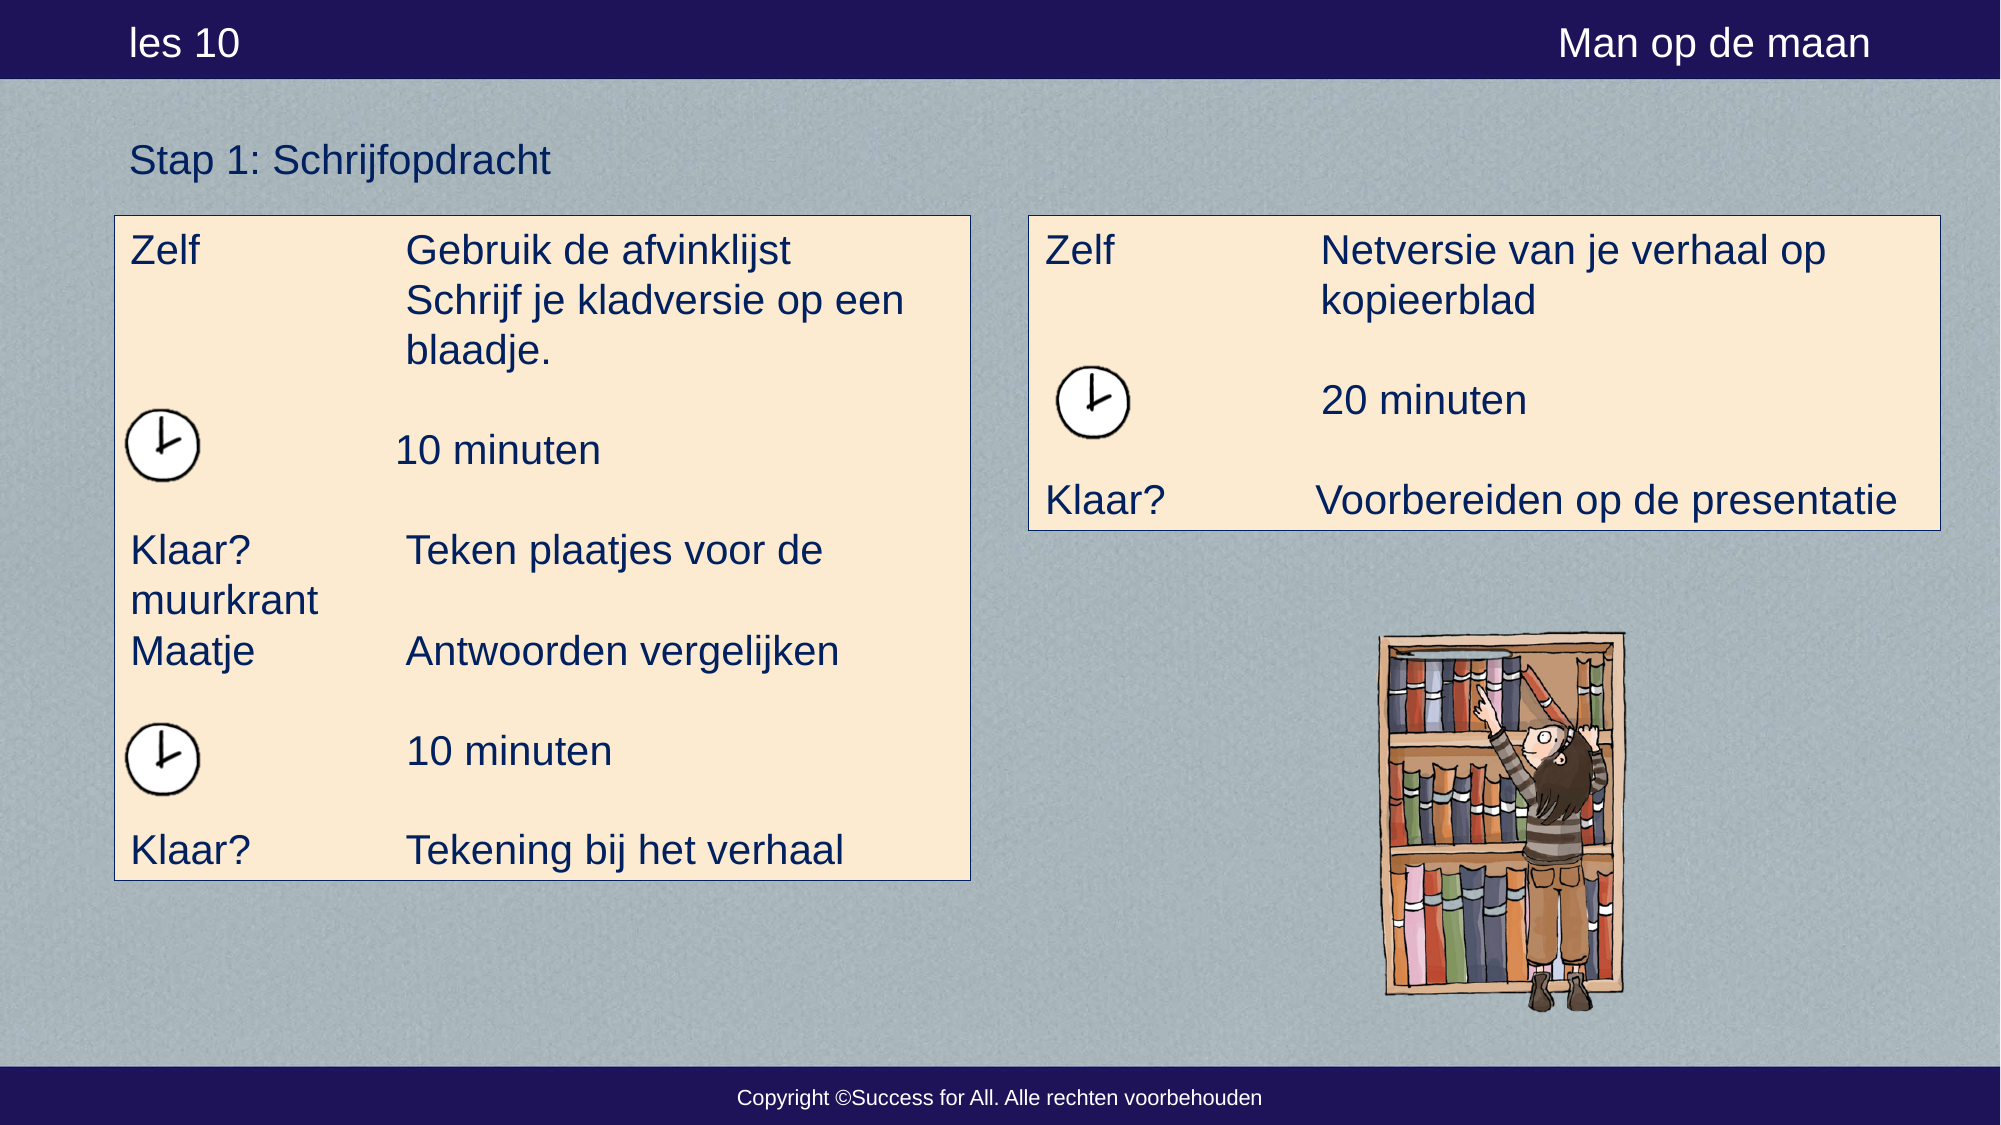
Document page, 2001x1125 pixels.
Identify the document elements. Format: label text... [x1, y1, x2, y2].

text_box les 10 [114, 8, 354, 73]
text_box Stap 1: Schrijfopdracht [114, 125, 907, 191]
text_box Zelf Gebruik de afvinklijst Schrijf je kladversie op een blaadje. 10 minuten Klaar? Teken plaatjes voor de muurkrant Maatje Antwoorden vergelijken 10 minuten Klaar? Tekening bij het verhaal [114, 215, 971, 881]
text_box Zelf Netversie van je verhaal op kopieerblad 20 minuten Klaar? Voorbereiden op de presentatie [1028, 215, 1941, 531]
text_box Man op de maan [999, 8, 1886, 73]
text_box Copyright ©Success for All. Alle rechten voorbehouden [0, 1076, 2000, 1125]
picture [0, 0, 2001, 1125]
